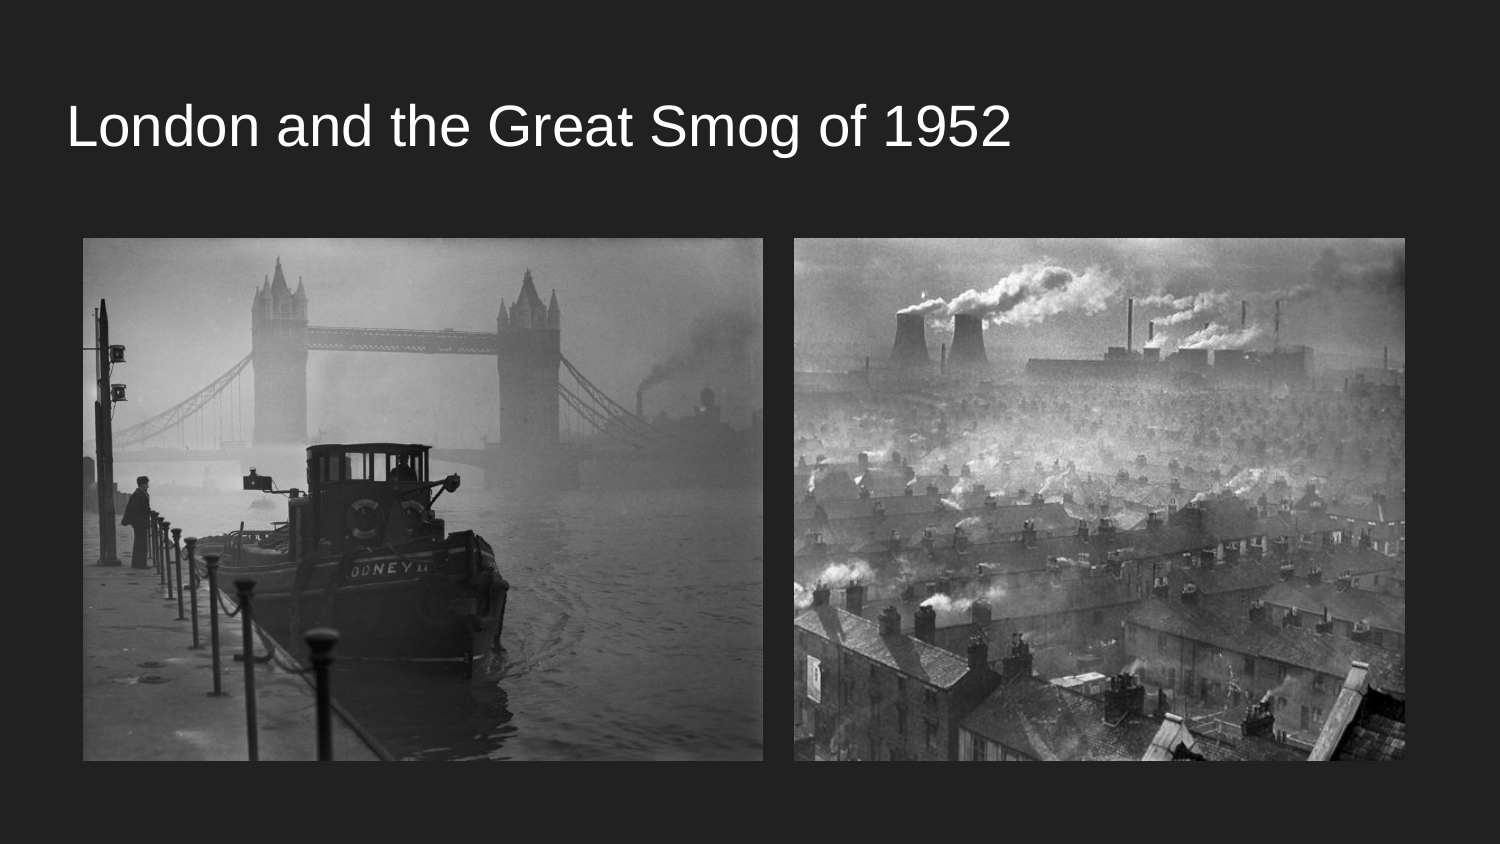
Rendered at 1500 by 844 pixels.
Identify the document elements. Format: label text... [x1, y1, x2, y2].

picture [82, 238, 764, 762]
title London and the Great Smog of 1952 [51, 72, 1449, 167]
picture [793, 238, 1405, 762]
